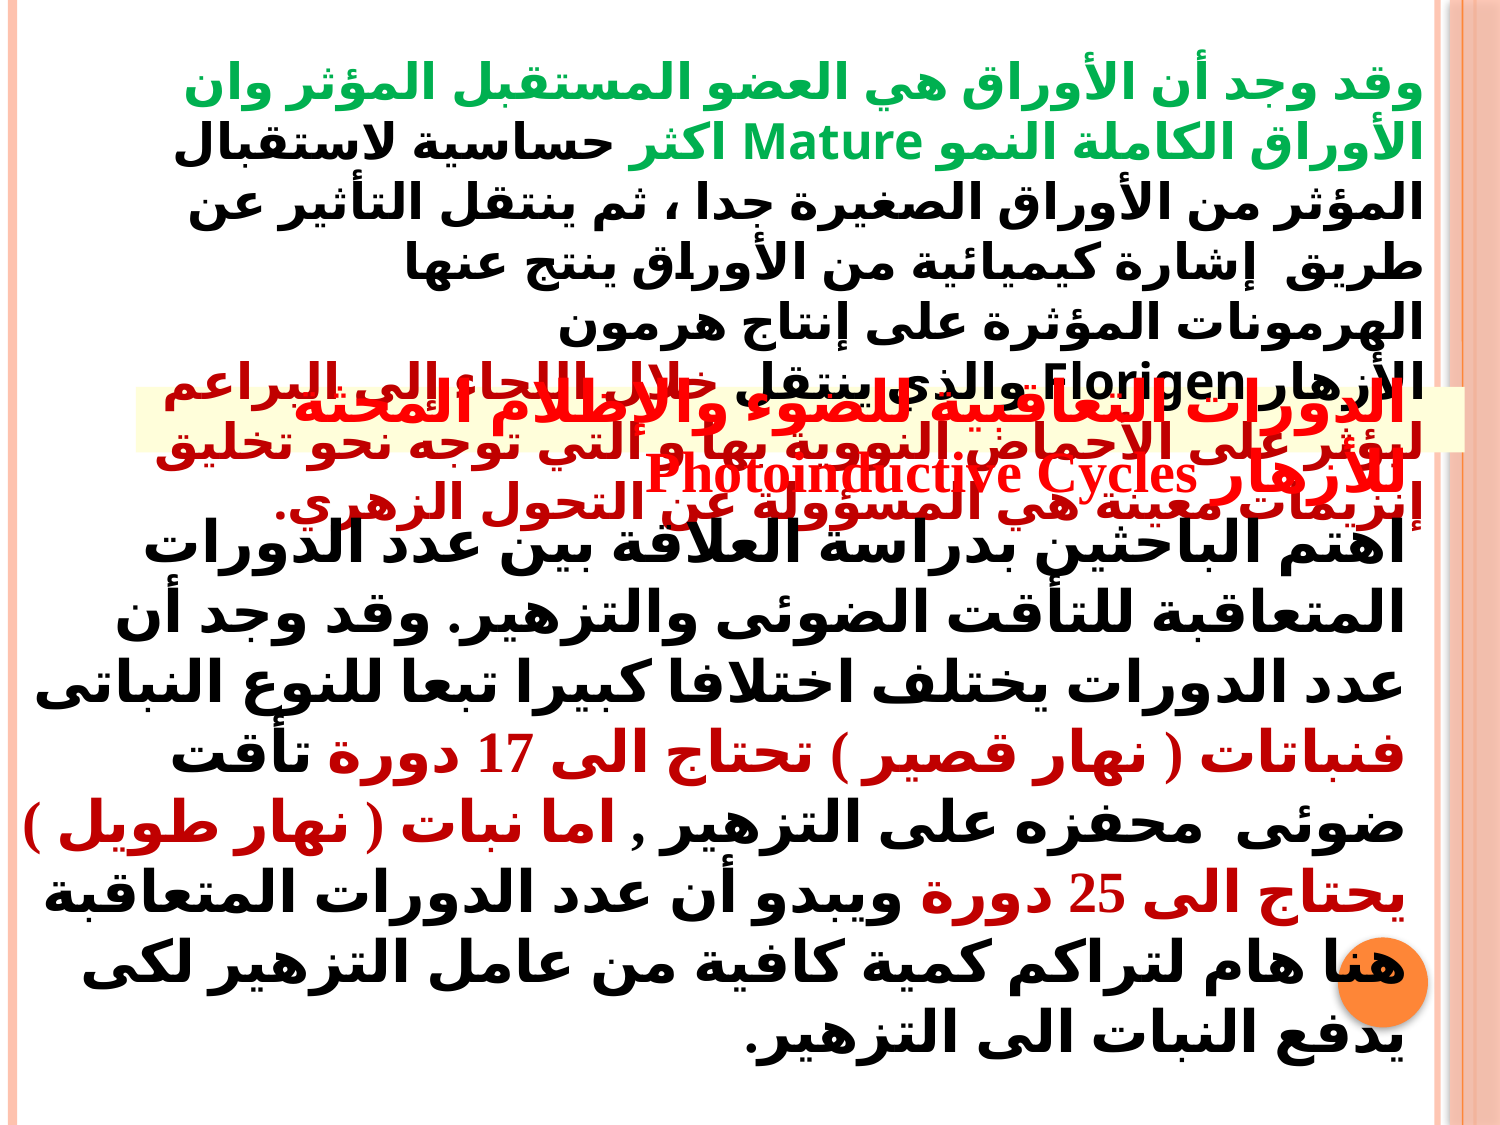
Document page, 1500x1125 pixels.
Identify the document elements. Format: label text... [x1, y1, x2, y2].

text_box [1441, 386, 1465, 453]
text_box الدورات التعاقبية للضوء والإظلام المحثة للأزهار Photoinductive Cycles اهتم الباحثين بدراسة العلاقة بين عدد الدورات المتعاقبة للتأقت الضوئى والتزهير. وقد وجد أن عدد الدورات يختلف اختلافا كبيرا تبعا للنوع النباتى فنباتات ( نهار قصير ) تحتاج الى 17 دورة تأقت ضوئى محفزه على التزهير , اما نبات ( نهار طويل ) يحتاج الى 25 دورة ويبدو أن عدد الدورات المتعاقبة هنا هام لتراكم كمية كافية من عامل التزهير لكى يدفع النبات الى التزهير. [0, 356, 1423, 1125]
text_box وقد وجد أن الأوراق هي العضو المستقبل المؤثر وان الأوراق الكاملة النمو Mature اكثر حساسية لاستقبال المؤثر من الأوراق الصغيرة جدا ، ثم ينتقل التأثير عن طريق إشارة كيميائية من الأوراق ينتج عنها الهرمونات المؤثرة على إنتاج هرمون الأزهار Florigen والذي ينتقل خلال اللحاء إلى البراعم ليؤثر على الأحماض النووية بها و التي توجه نحو تخليق إنزيمات معينة هي المسؤولة عن التحول الزهري. [135, 42, 1441, 538]
